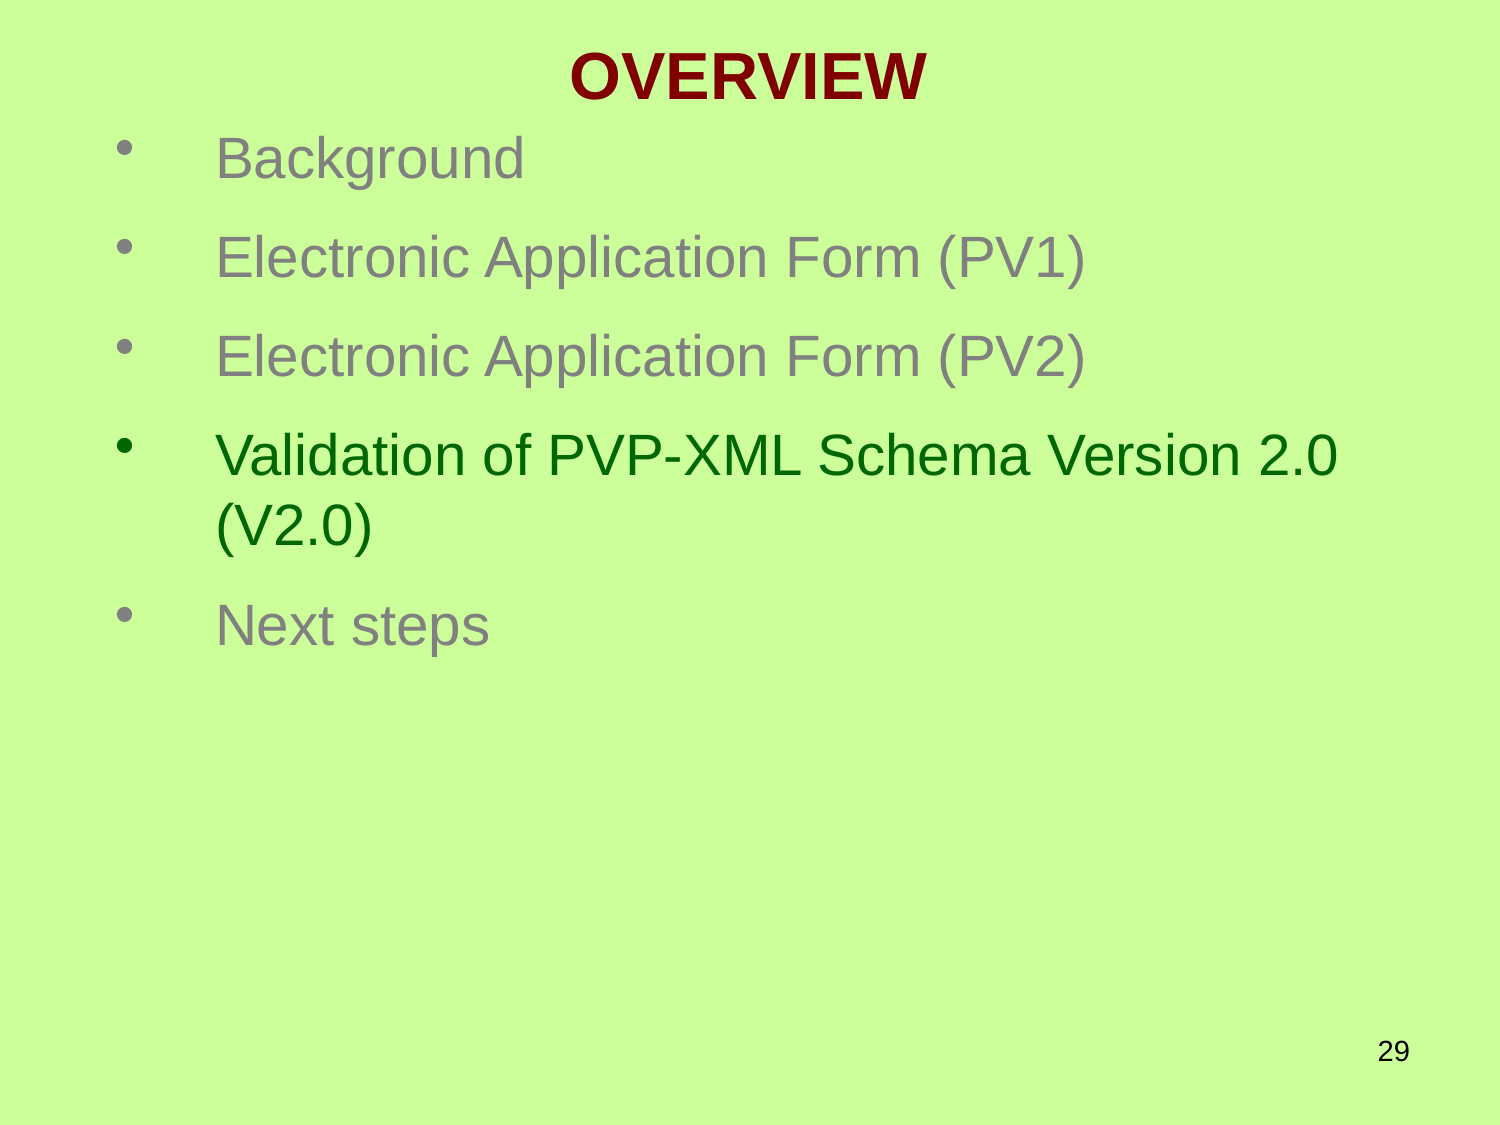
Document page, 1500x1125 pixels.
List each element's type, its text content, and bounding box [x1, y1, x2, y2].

title OVERVIEW [160, 0, 1338, 174]
text_box 29 [1074, 1024, 1425, 1103]
list Background Electronic Application Form (PV1) Electronic Application Form (PV2) Validation of PVP-XML Schema Version 2.0 (V2.0) Next steps [99, 112, 1386, 875]
